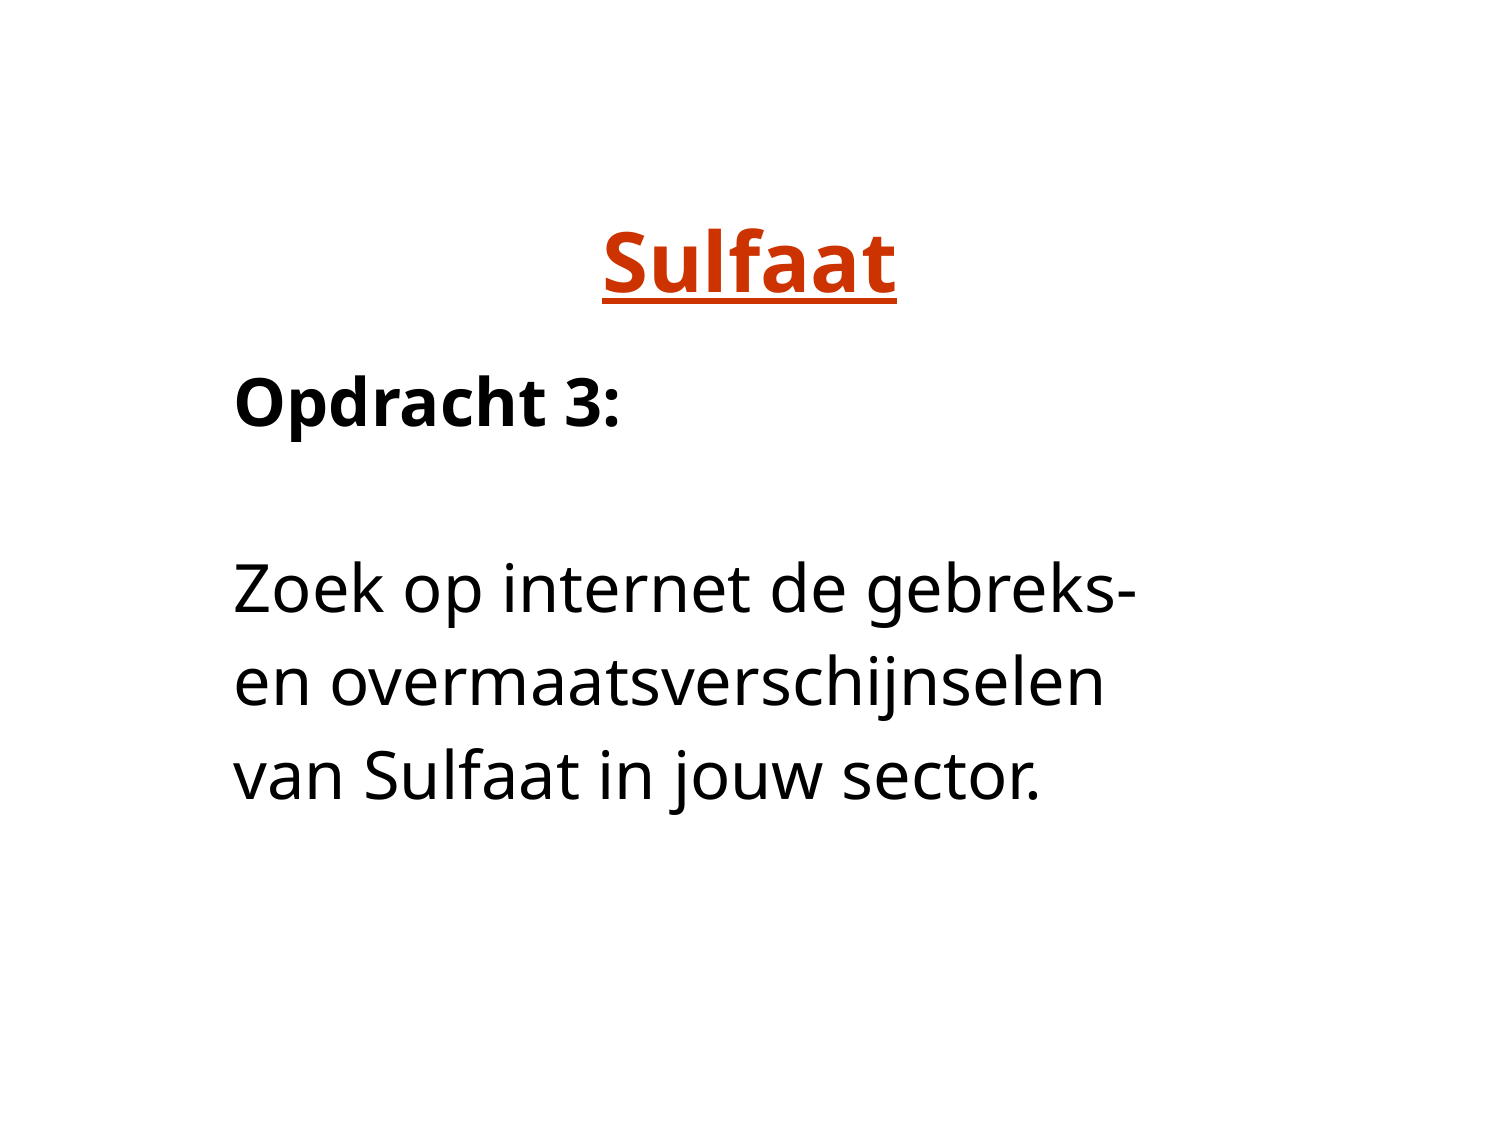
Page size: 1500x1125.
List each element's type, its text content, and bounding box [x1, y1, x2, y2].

list Opdracht 3: Zoek op internet de gebreks- en overmaatsverschijnselen van Sulfaat in jouw sector. [218, 351, 1164, 848]
title Sulfaat [283, 184, 1217, 347]
